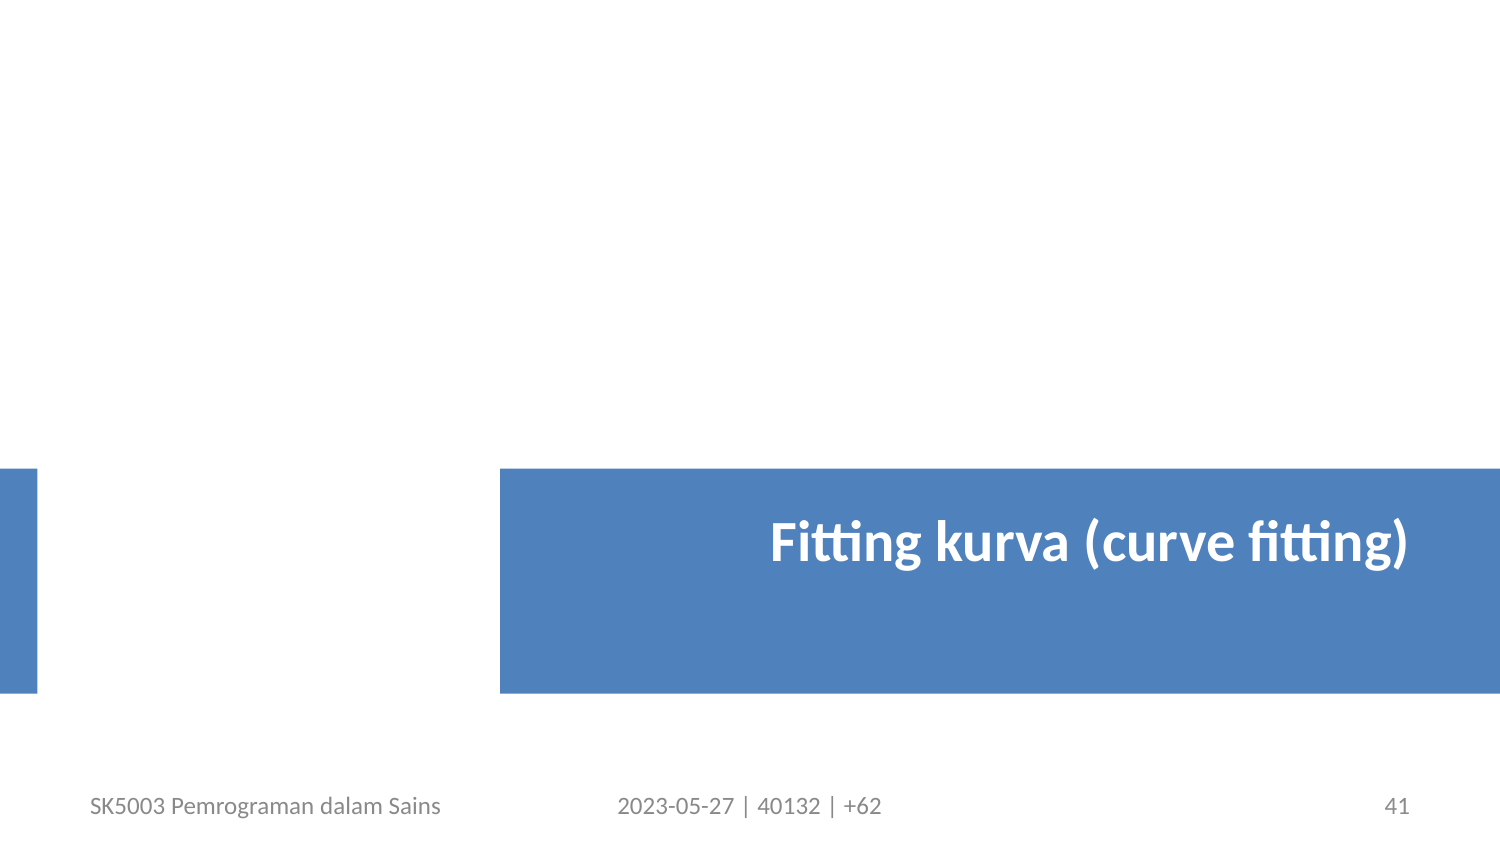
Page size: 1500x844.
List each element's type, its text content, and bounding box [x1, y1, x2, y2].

footer 2023-05-27 | 40132 | +62 [512, 782, 988, 827]
slide_number SK5003 Pemrograman dalam Sains [75, 782, 463, 827]
text_box Fitting kurva (curve fitting) [587, 509, 1425, 666]
slide_number 41 [1074, 782, 1425, 827]
